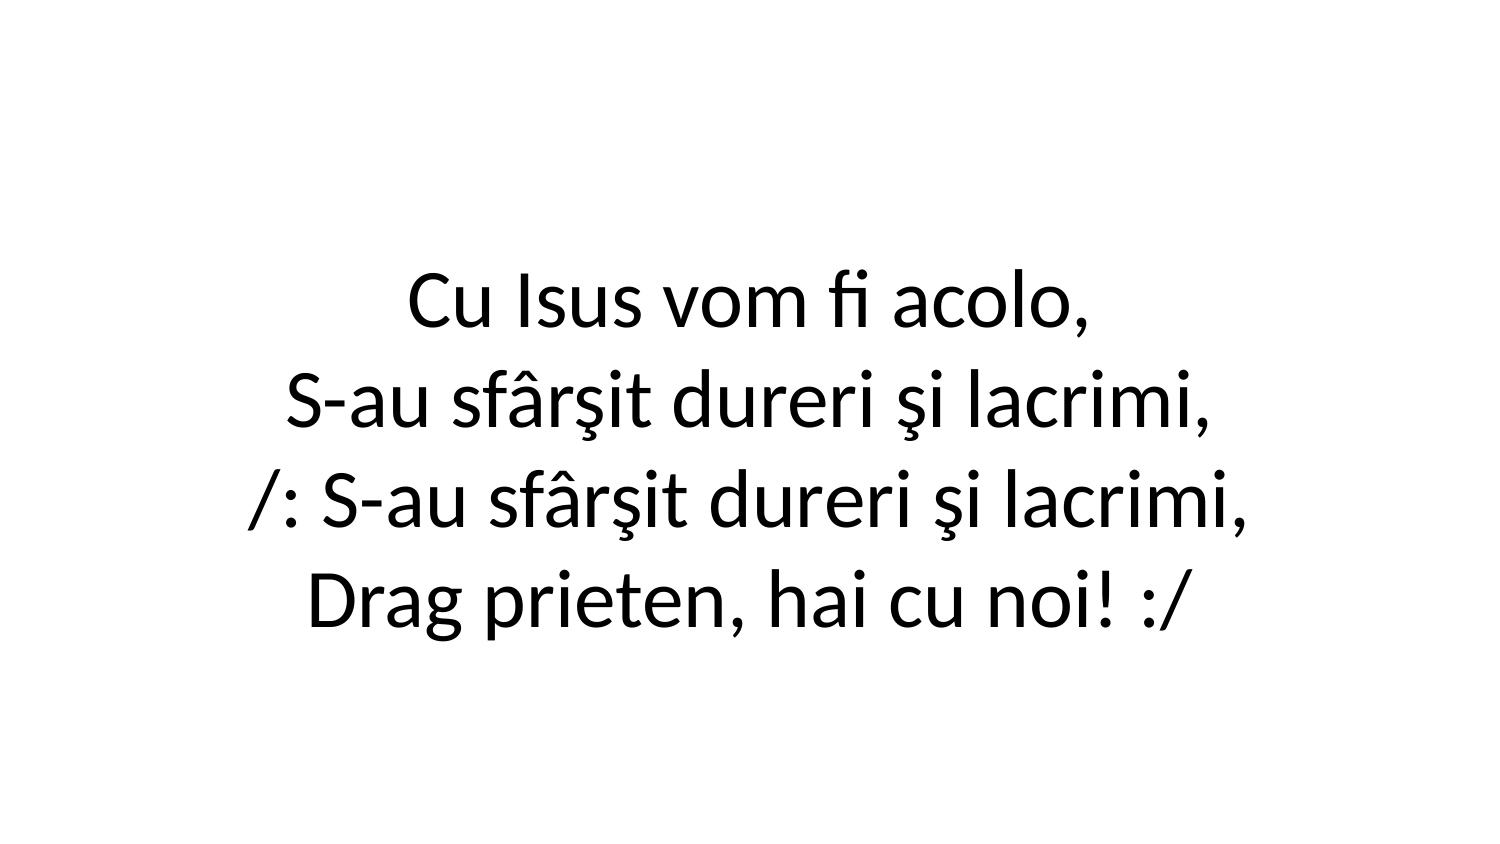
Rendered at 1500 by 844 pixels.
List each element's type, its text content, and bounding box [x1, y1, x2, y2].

text_box Cu Isus vom fi acolo, S-au sfârşit dureri şi lacrimi, /: S-au sfârşit dureri şi lacrimi, Drag prieten, hai cu noi! :/ [233, 192, 1267, 652]
